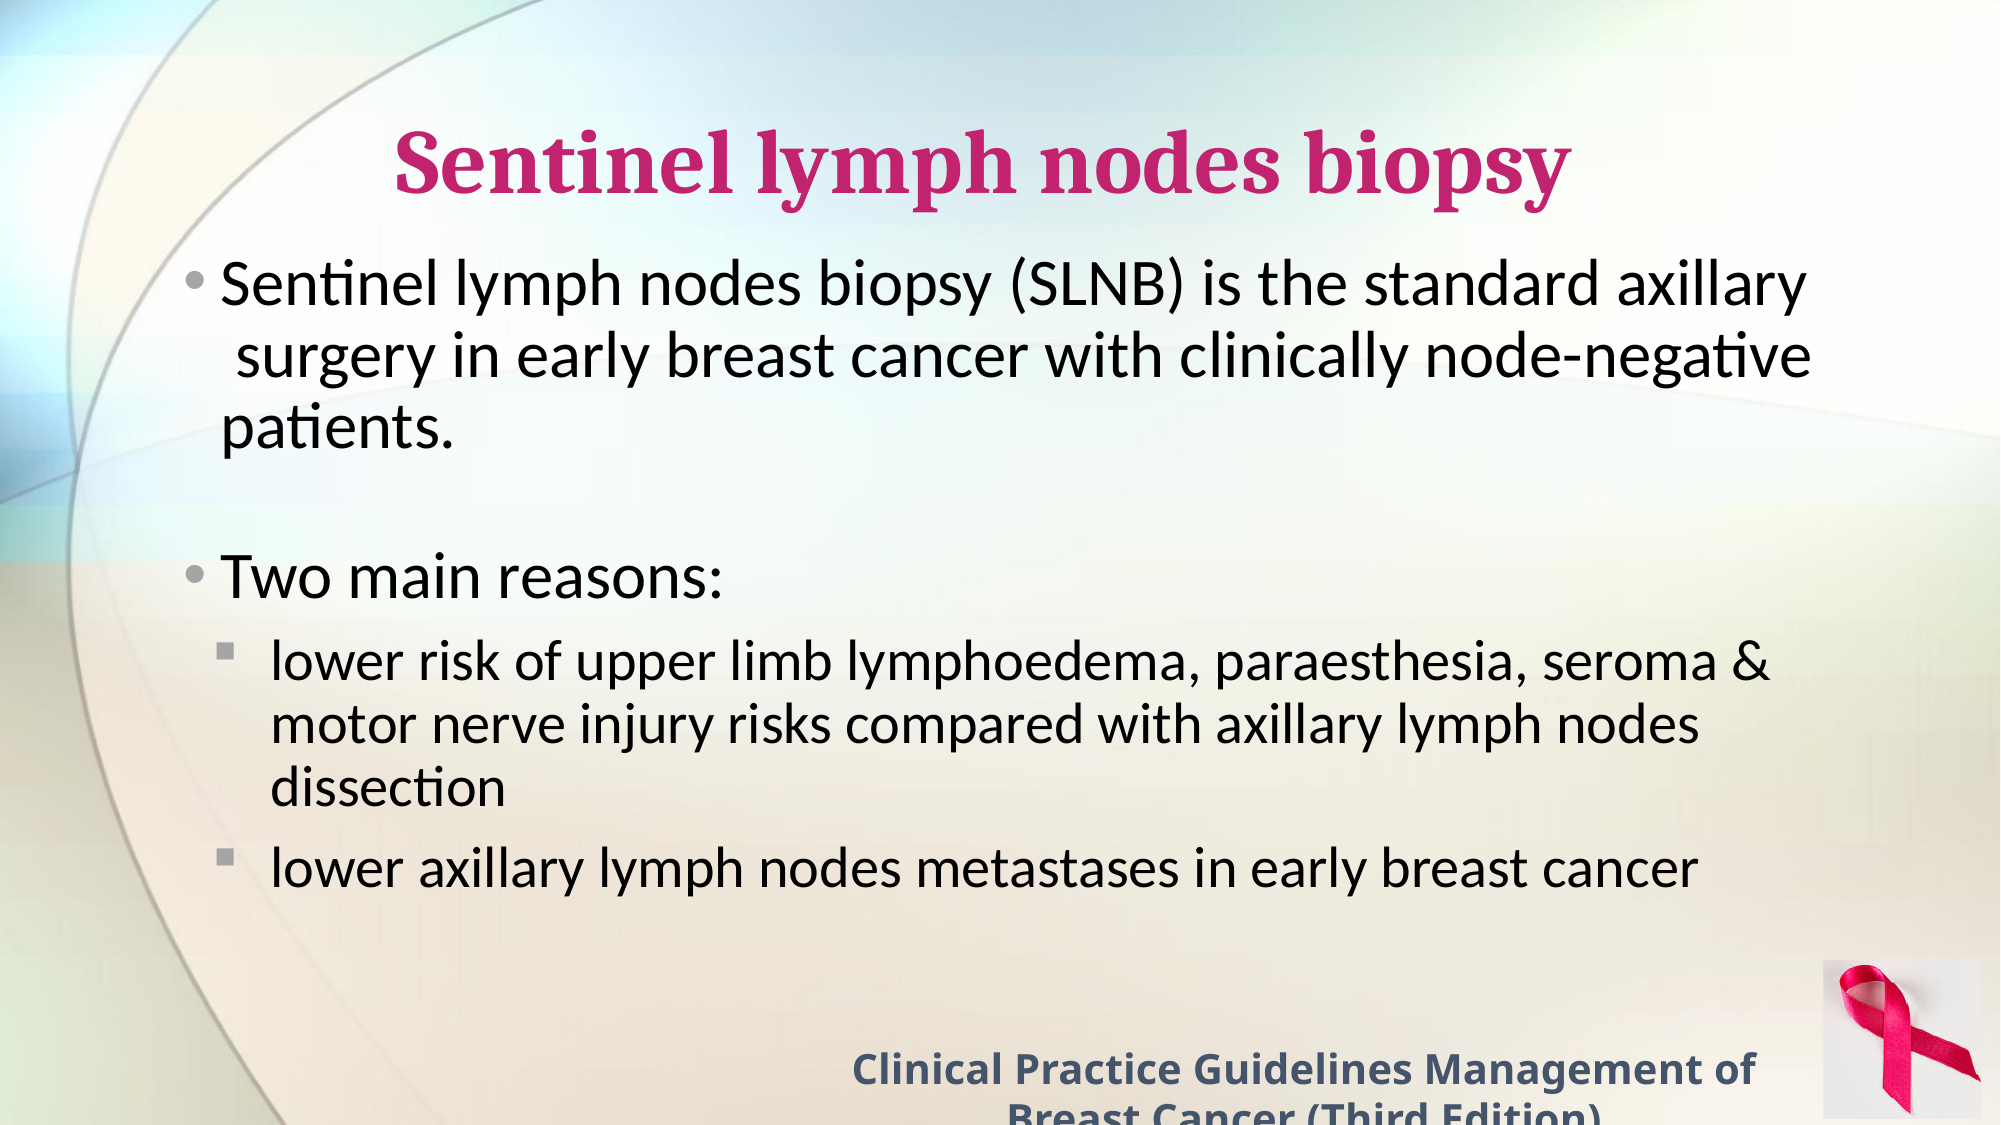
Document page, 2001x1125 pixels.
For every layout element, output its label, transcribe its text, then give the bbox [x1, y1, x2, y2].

title Sentinel lymph nodes biopsy [381, 48, 1863, 266]
slide_number 8 [1325, 1042, 1813, 1103]
picture [0, 0, 2001, 1125]
list Sentinel lymph nodes biopsy (SLNB) is the standard axillary surgery in early breast cancer with clinically node-negative patients. Two main reasons: lower risk of upper limb lymphoedema, paraesthesia, seroma & motor nerve injury risks compared with axillary lymph nodes dissection lower axillary lymph nodes metastases in early breast cancer [168, 240, 1833, 954]
text_box Clinical Practice Guidelines Management of Breast Cancer (Third Edition) [788, 1035, 1820, 1125]
